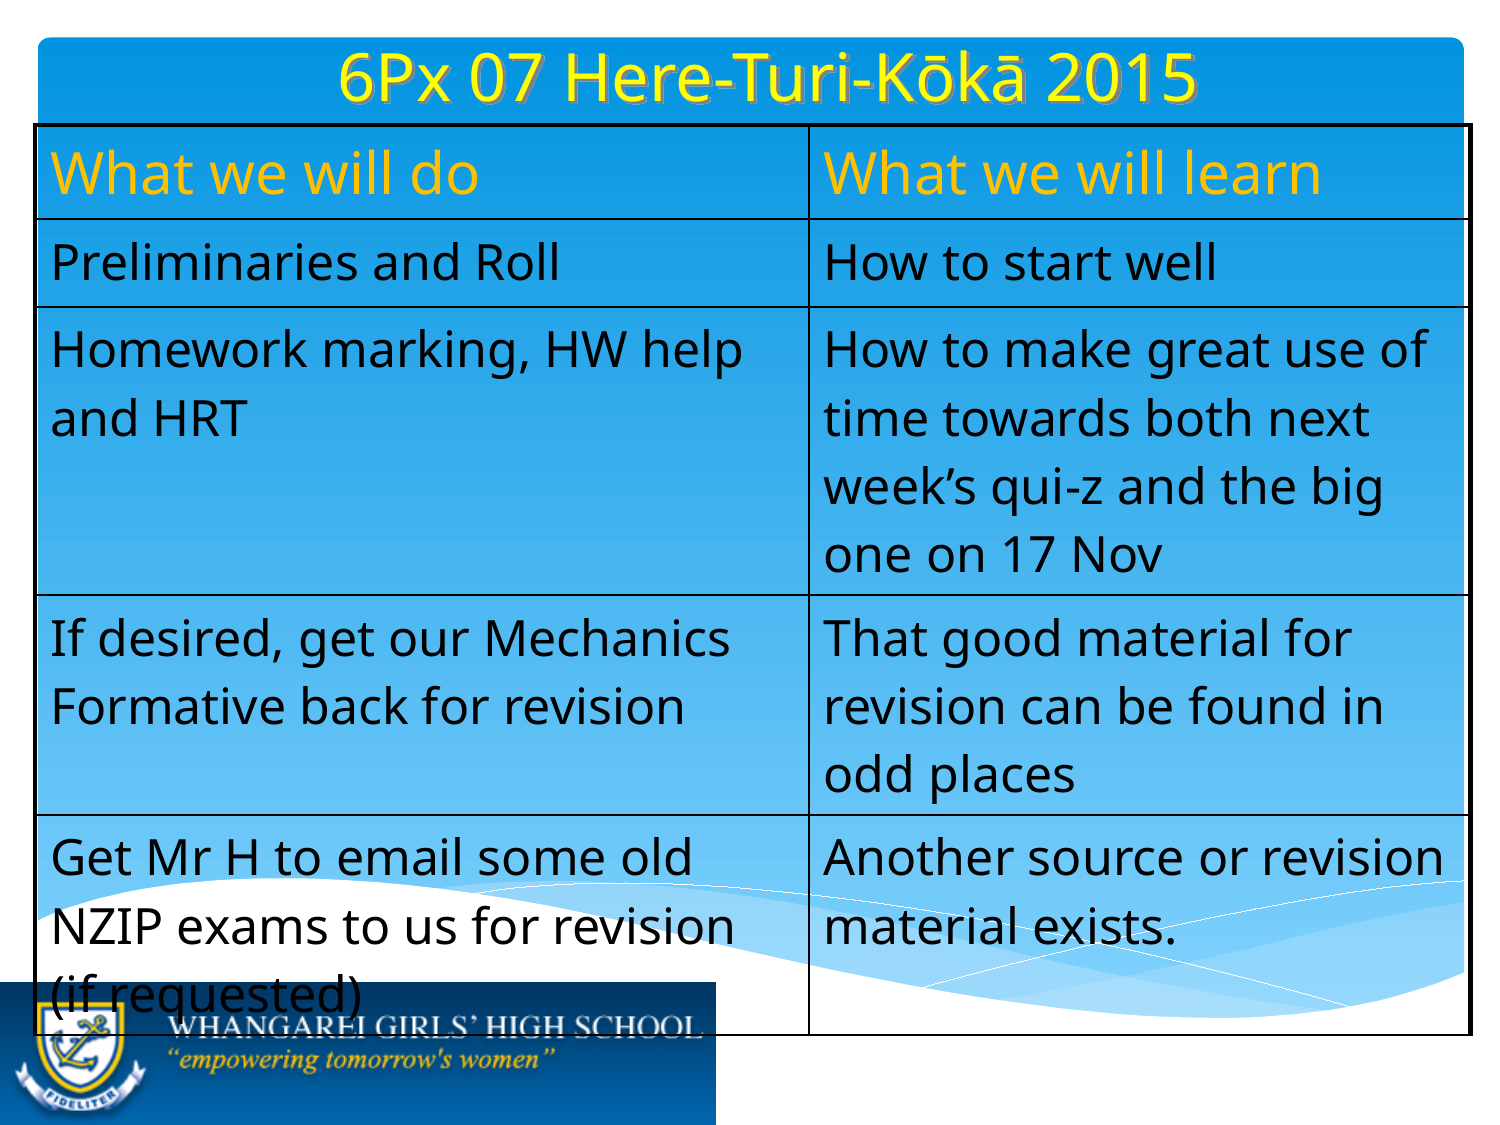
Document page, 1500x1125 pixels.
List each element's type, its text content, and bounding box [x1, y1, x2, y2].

table_cell Homework marking, HW help and HRT [37, 308, 808, 594]
table_cell How to start well [810, 220, 1468, 306]
table_cell That good material for revision can be found in odd places [810, 596, 1468, 814]
table_header What we will do [37, 127, 808, 218]
text_box 6Px 07 Here-Turi-Kōkā 2015 [162, 24, 1375, 123]
table_cell Another source or revision material exists. [810, 816, 1468, 1034]
table_header What we will learn [810, 127, 1468, 218]
table_cell Preliminaries and Roll [37, 220, 808, 306]
picture [0, 982, 716, 1125]
table_cell How to make great use of time towards both next week’s qui-z and the big one on 17 Nov [810, 308, 1468, 594]
table_cell Get Mr H to email some old NZIP exams to us for revision (if requested) [37, 816, 808, 1034]
table_cell If desired, get our Mechanics Formative back for revision [37, 596, 808, 814]
